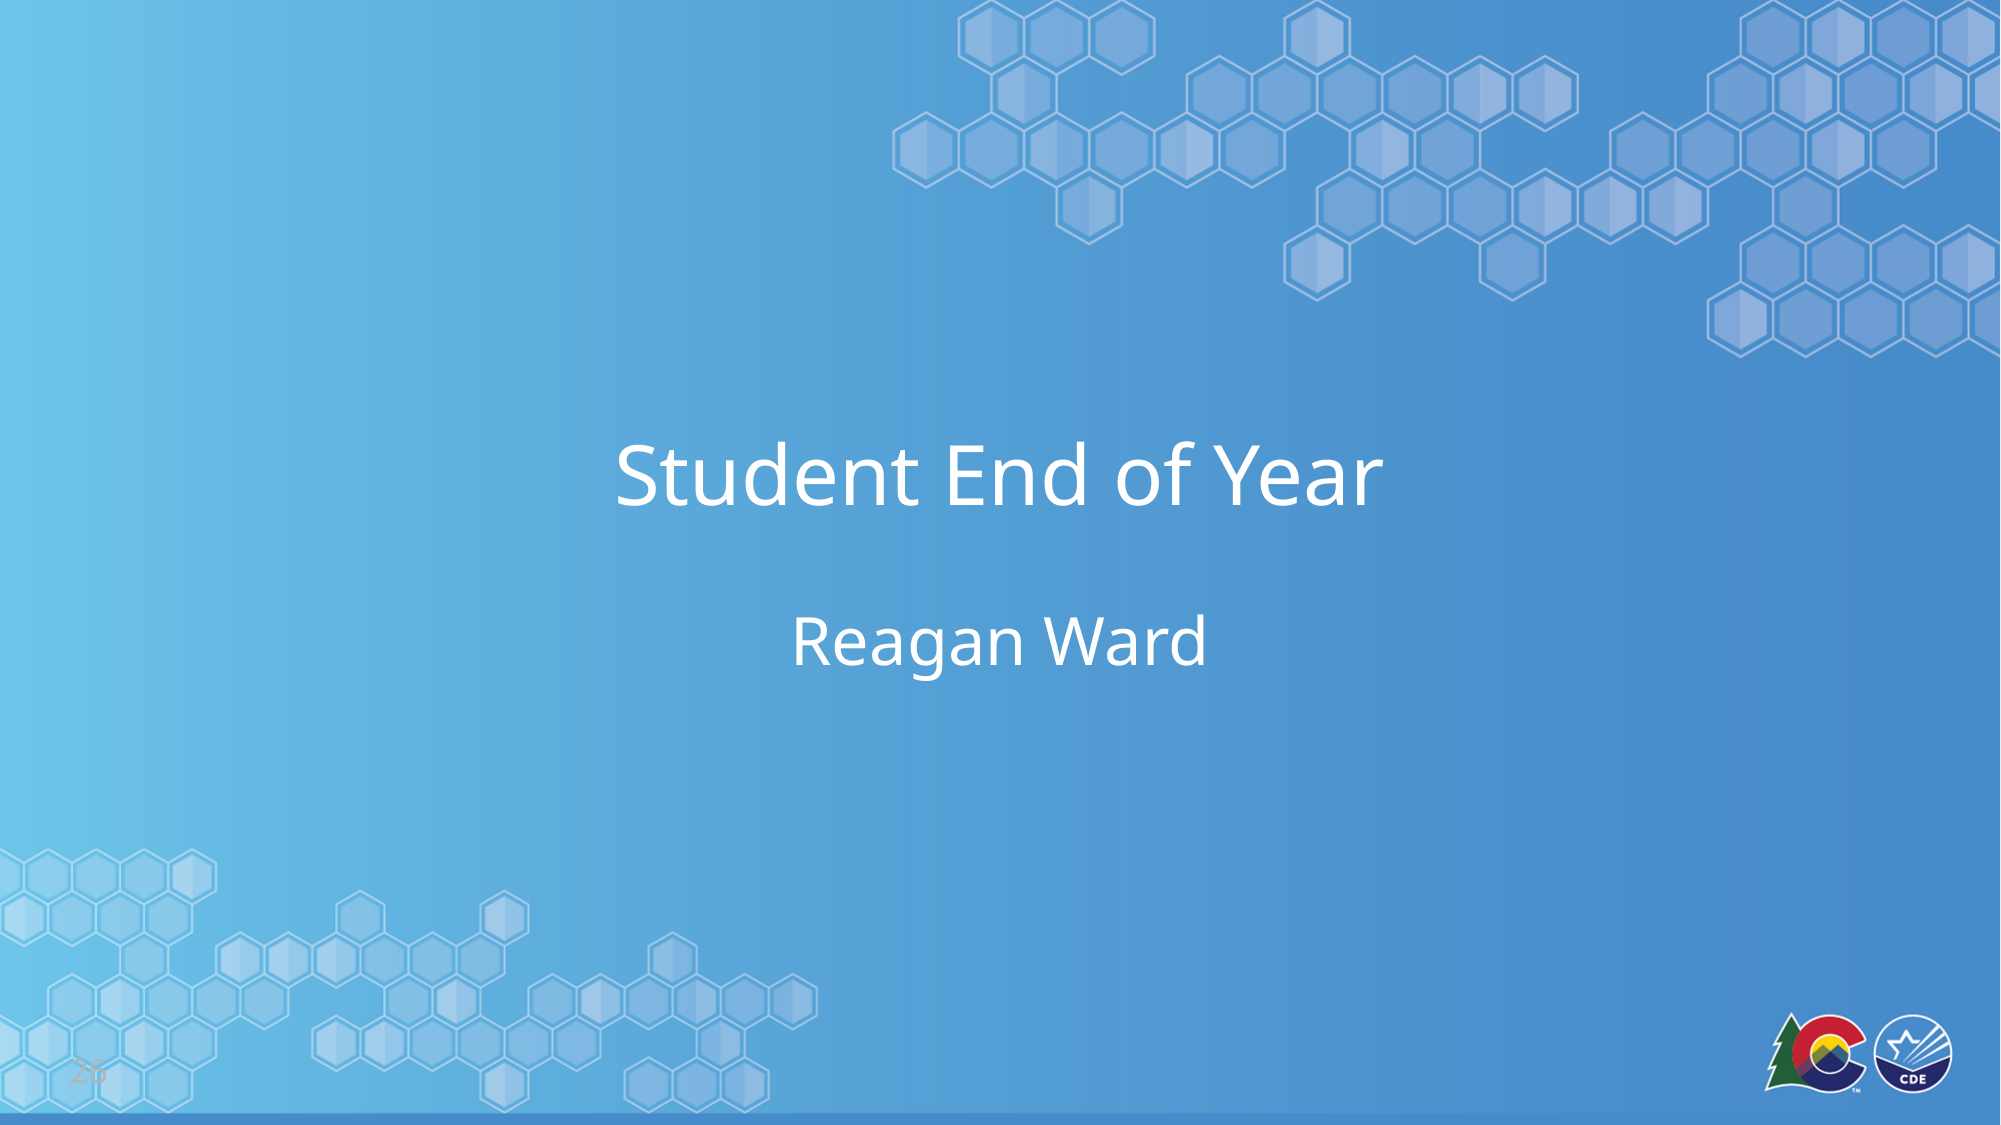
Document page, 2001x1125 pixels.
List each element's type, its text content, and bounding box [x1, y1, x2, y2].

title Student End of Year [0, 425, 2000, 600]
slide_number 26 [54, 1042, 191, 1103]
list Reagan Ward [0, 600, 2000, 775]
picture [0, 0, 2001, 1125]
